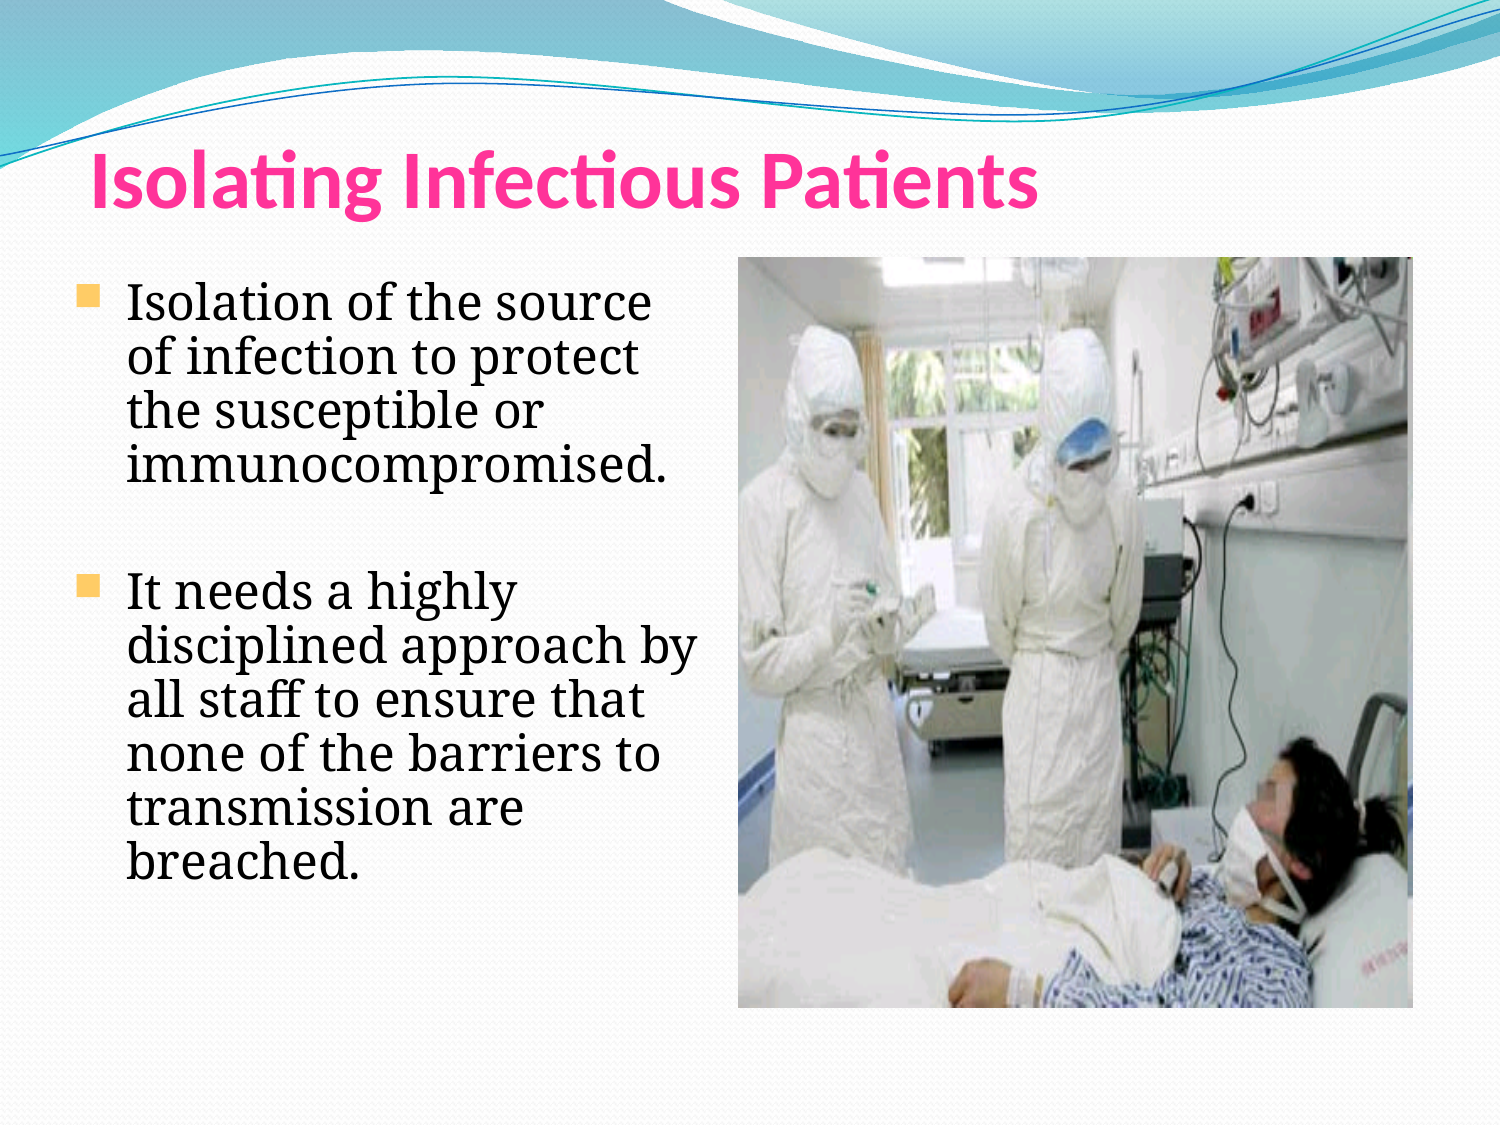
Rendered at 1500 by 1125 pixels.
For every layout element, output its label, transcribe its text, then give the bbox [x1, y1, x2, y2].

title Isolating Infectious Patients [74, 44, 1425, 233]
list Isolation of the source of infection to protect the susceptible or immunocompromised. It needs a highly disciplined approach by all staff to ensure that none of the barriers to transmission are breached. [58, 269, 722, 1076]
picture [738, 257, 1413, 1008]
